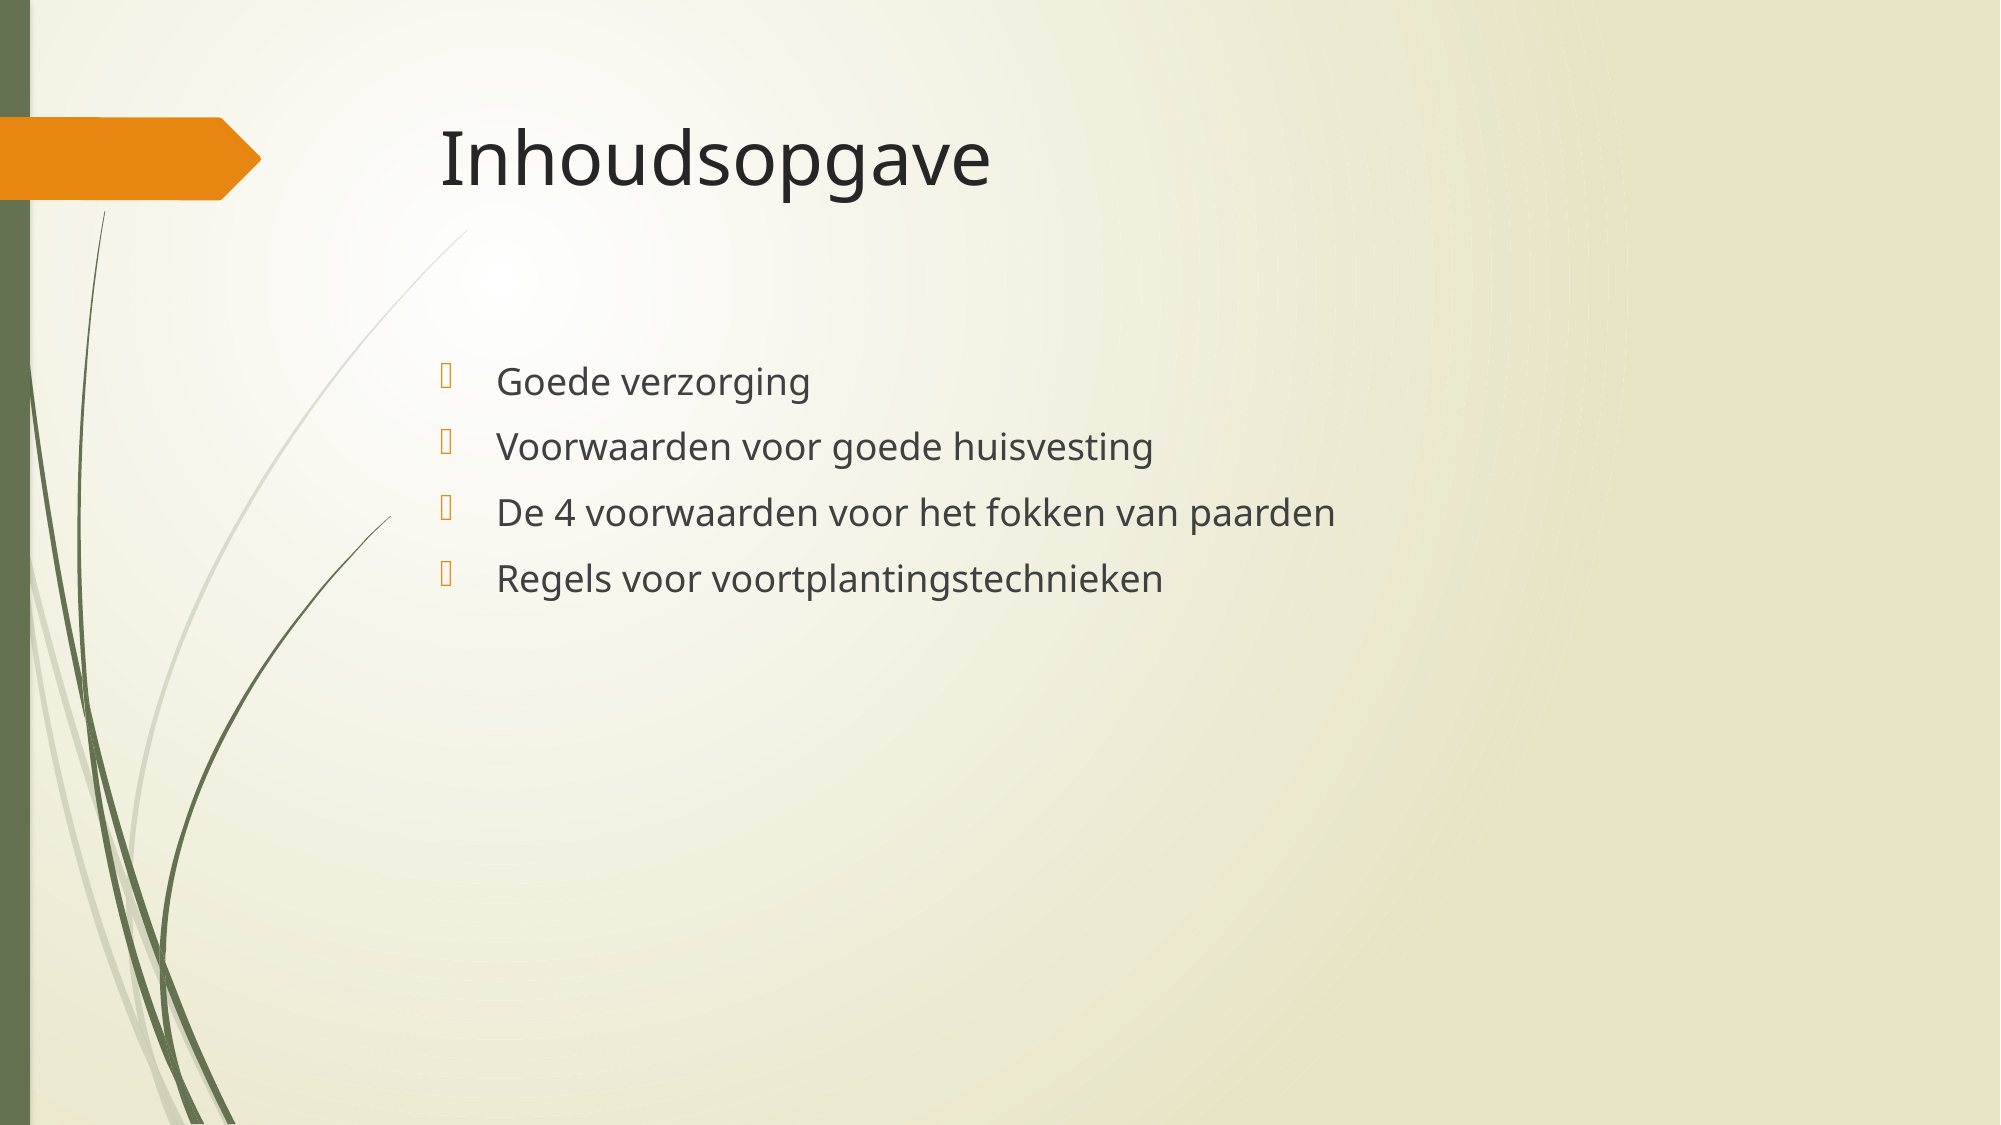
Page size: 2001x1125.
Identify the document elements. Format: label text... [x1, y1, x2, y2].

title Inhoudsopgave [425, 102, 1888, 313]
list Goede verzorging Voorwaarden voor goede huisvesting De 4 voorwaarden voor het fokken van paarden Regels voor voortplantingstechnieken [424, 350, 1888, 970]
